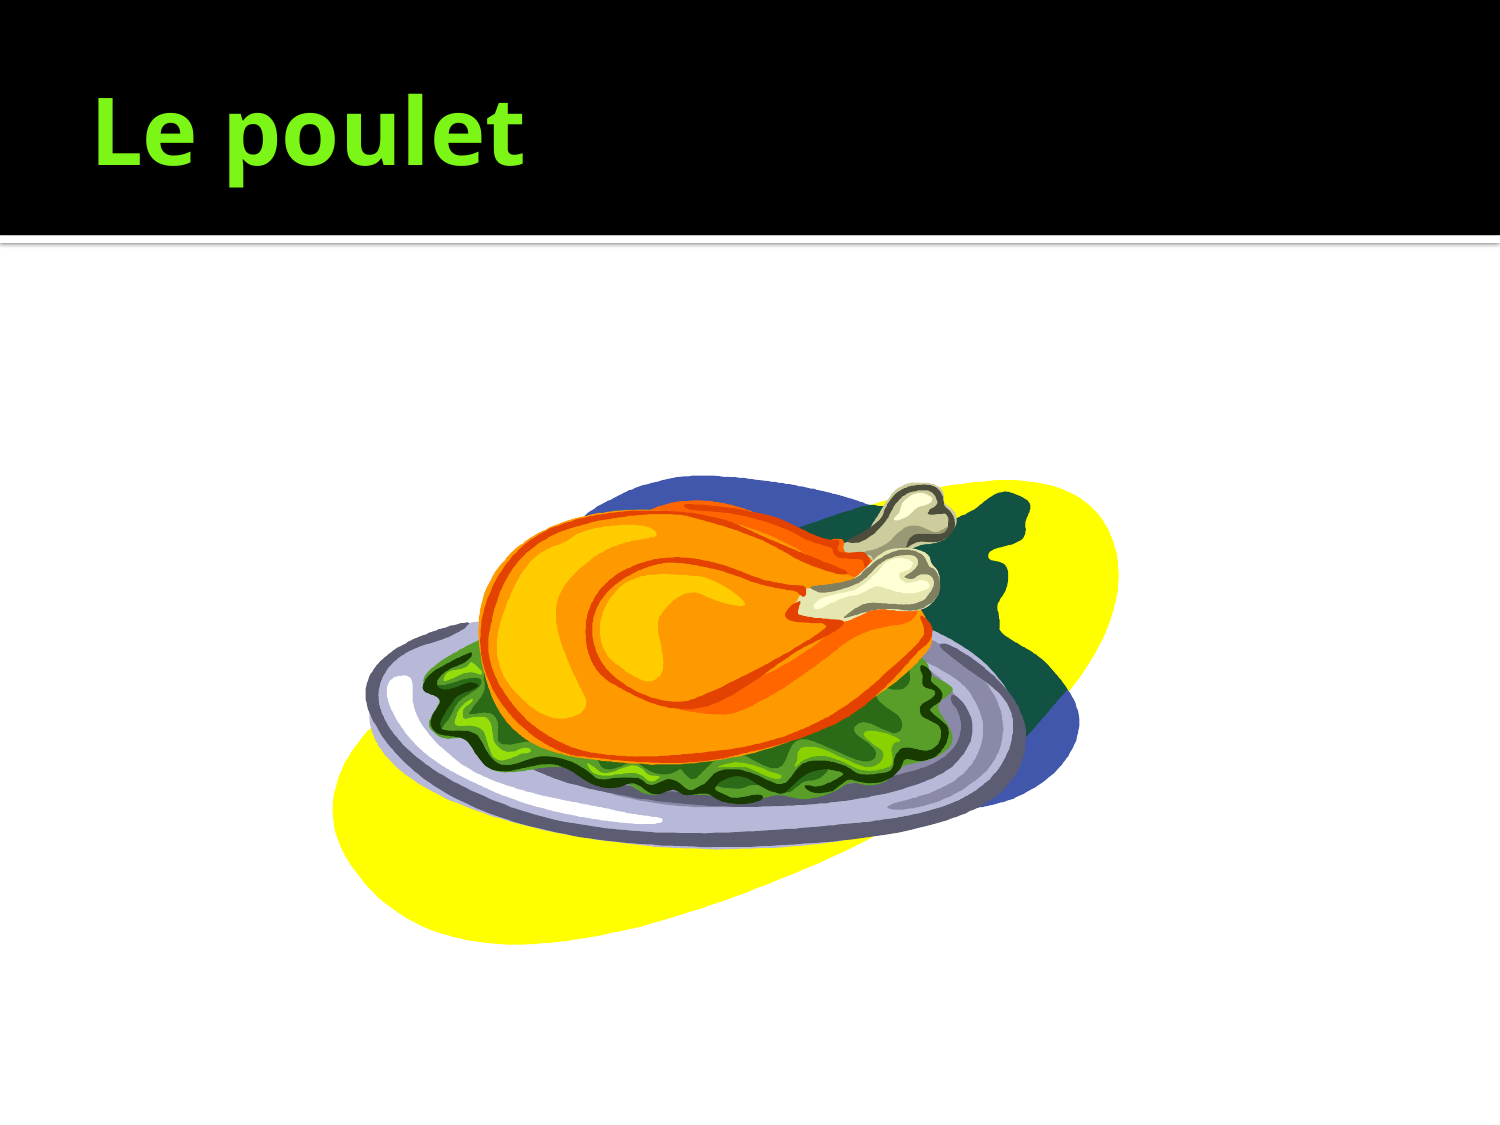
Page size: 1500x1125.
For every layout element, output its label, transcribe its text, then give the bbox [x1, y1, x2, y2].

picture [324, 467, 1127, 953]
title Le poulet [75, 25, 1425, 231]
